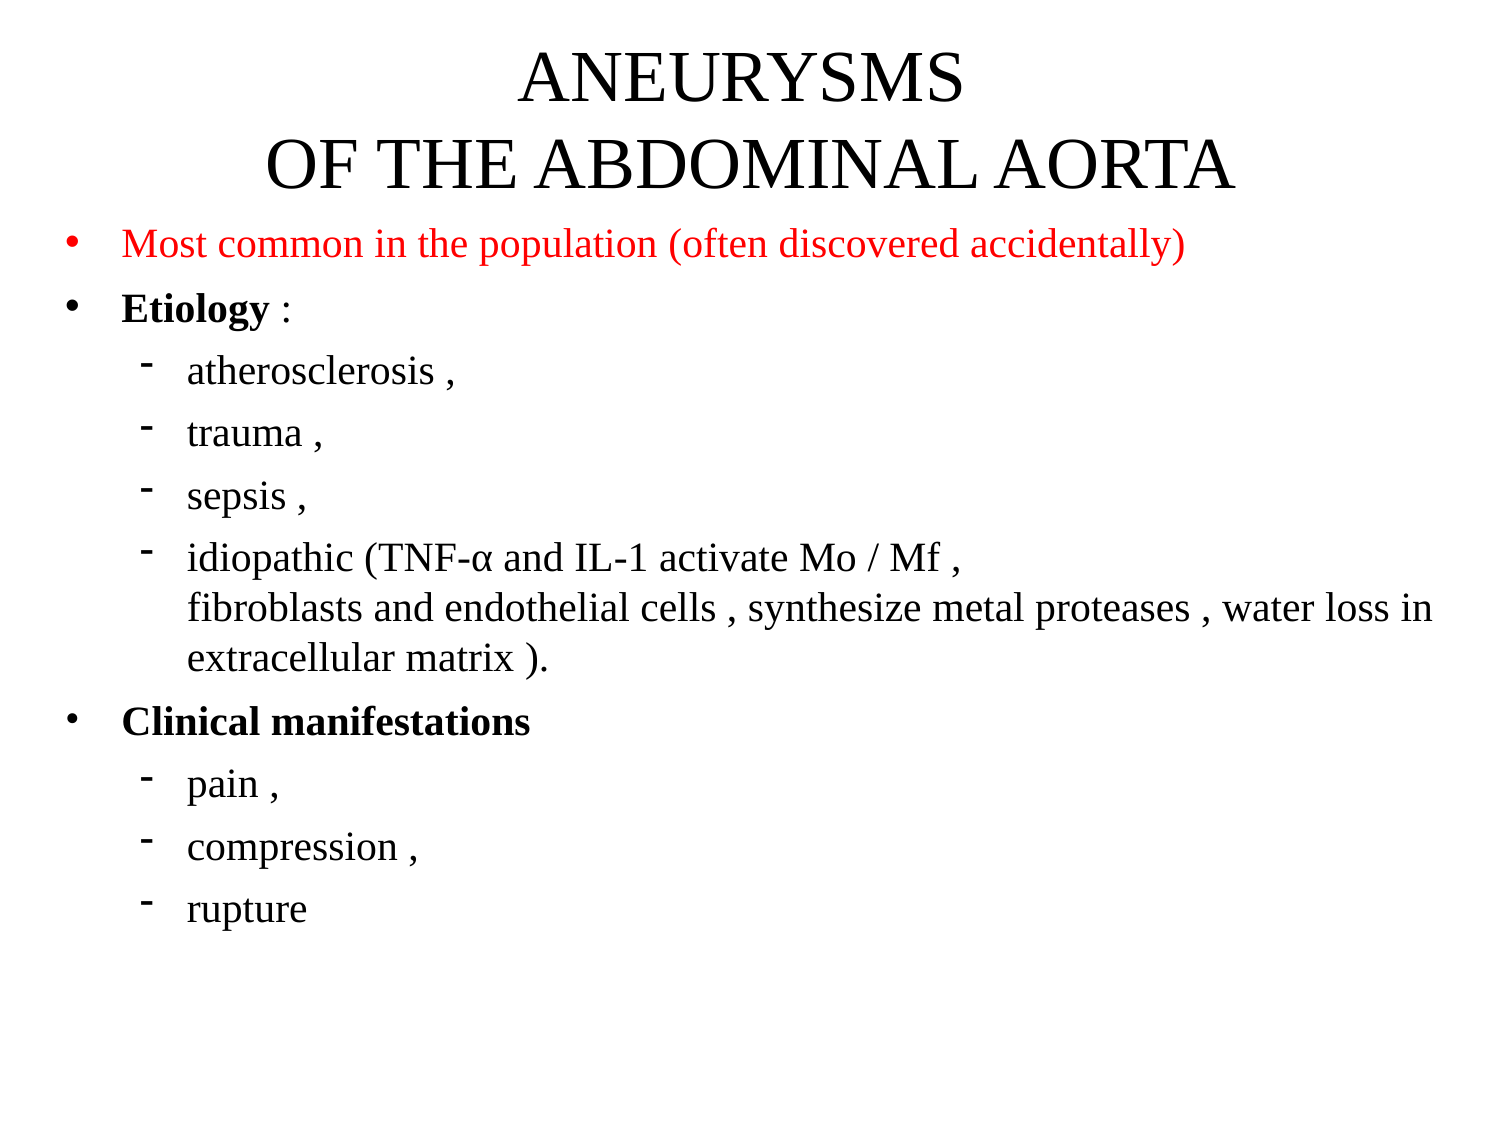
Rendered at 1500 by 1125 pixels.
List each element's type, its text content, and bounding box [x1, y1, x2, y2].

text_box Most common in the population (often discovered accidentally) Etiology : atherosclerosis , trauma , sepsis , idiopathic (TNF-α and IL-1 activate Mo / Mf , fibroblasts and endothelial cells , synthesize metal proteases , water loss in extracellular matrix ). Clinical manifestations pain , compression , rupture [63, 199, 1500, 931]
title ANEURYSMS OF THE ABDOMINAL AORTA [146, 23, 1354, 199]
